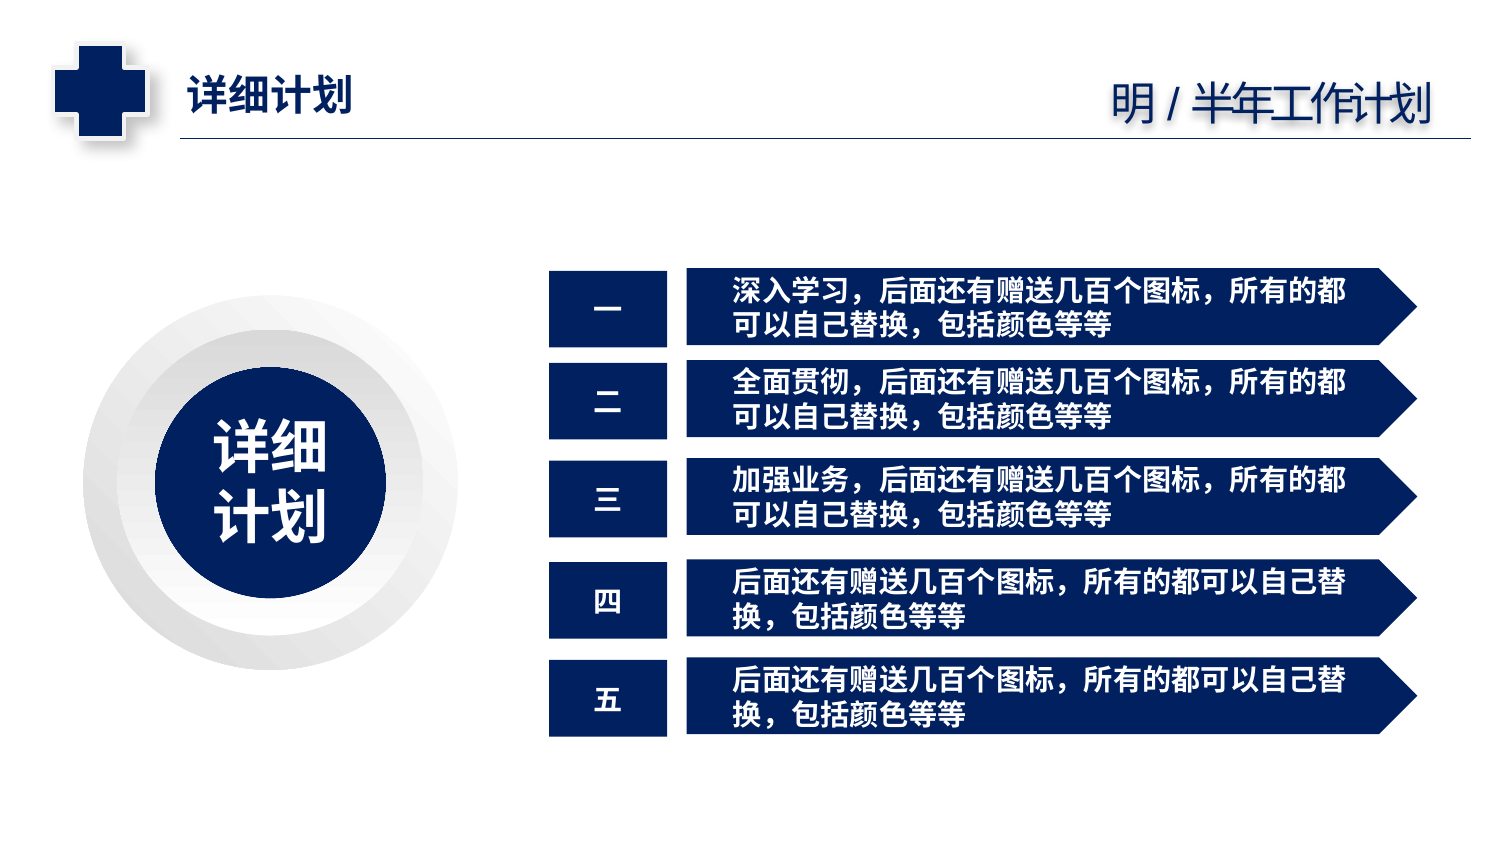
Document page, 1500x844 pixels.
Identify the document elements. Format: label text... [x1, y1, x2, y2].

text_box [548, 457, 1418, 538]
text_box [548, 360, 1418, 440]
text_box 明/半年工作计划 [1095, 67, 1449, 138]
text_box 详细计划 [171, 60, 369, 126]
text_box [83, 295, 458, 671]
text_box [548, 657, 1418, 737]
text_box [548, 559, 1418, 640]
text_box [548, 268, 1418, 348]
